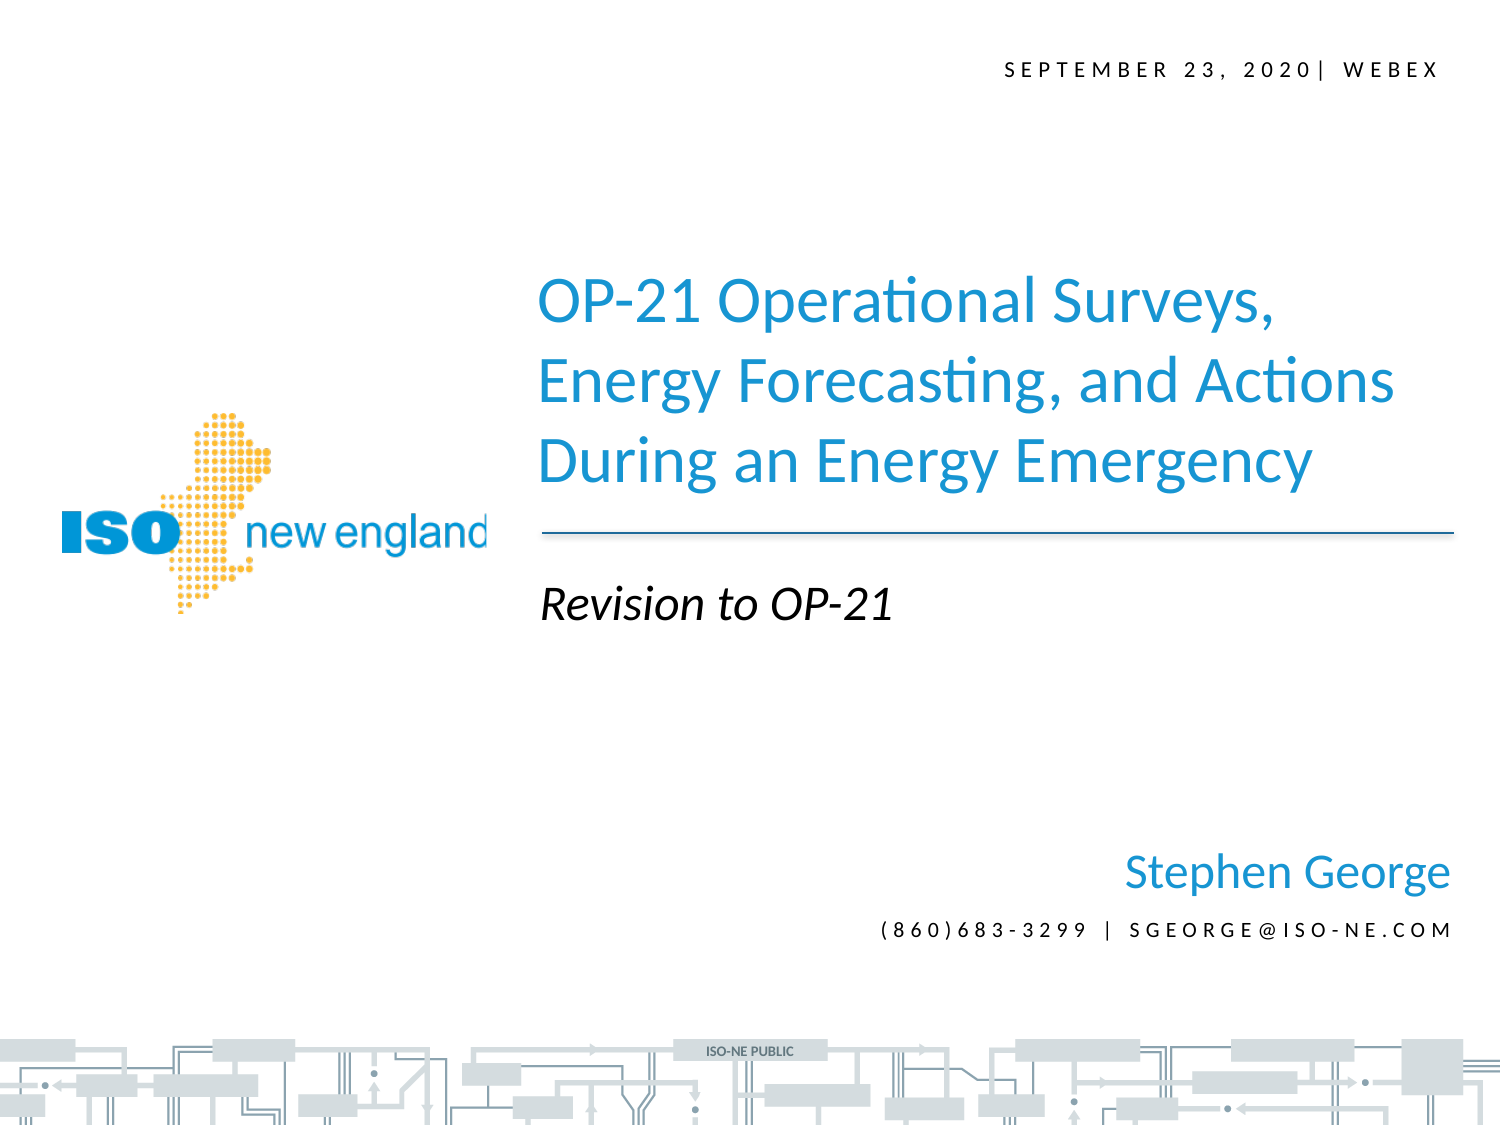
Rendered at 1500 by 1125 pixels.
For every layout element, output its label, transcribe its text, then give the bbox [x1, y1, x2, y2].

list (860)683-3299 | sgeorge@iso-ne.com [539, 915, 1452, 979]
list OP-21 Operational Surveys, Energy Forecasting, and Actions During an Energy Emergency [537, 232, 1450, 496]
list Revision to OP-21 [539, 570, 1452, 713]
picture [0, 1031, 1500, 1125]
list Stephen George [539, 838, 1452, 902]
list SEPTEMBER 23, 2020| WebEx [539, 43, 1452, 94]
